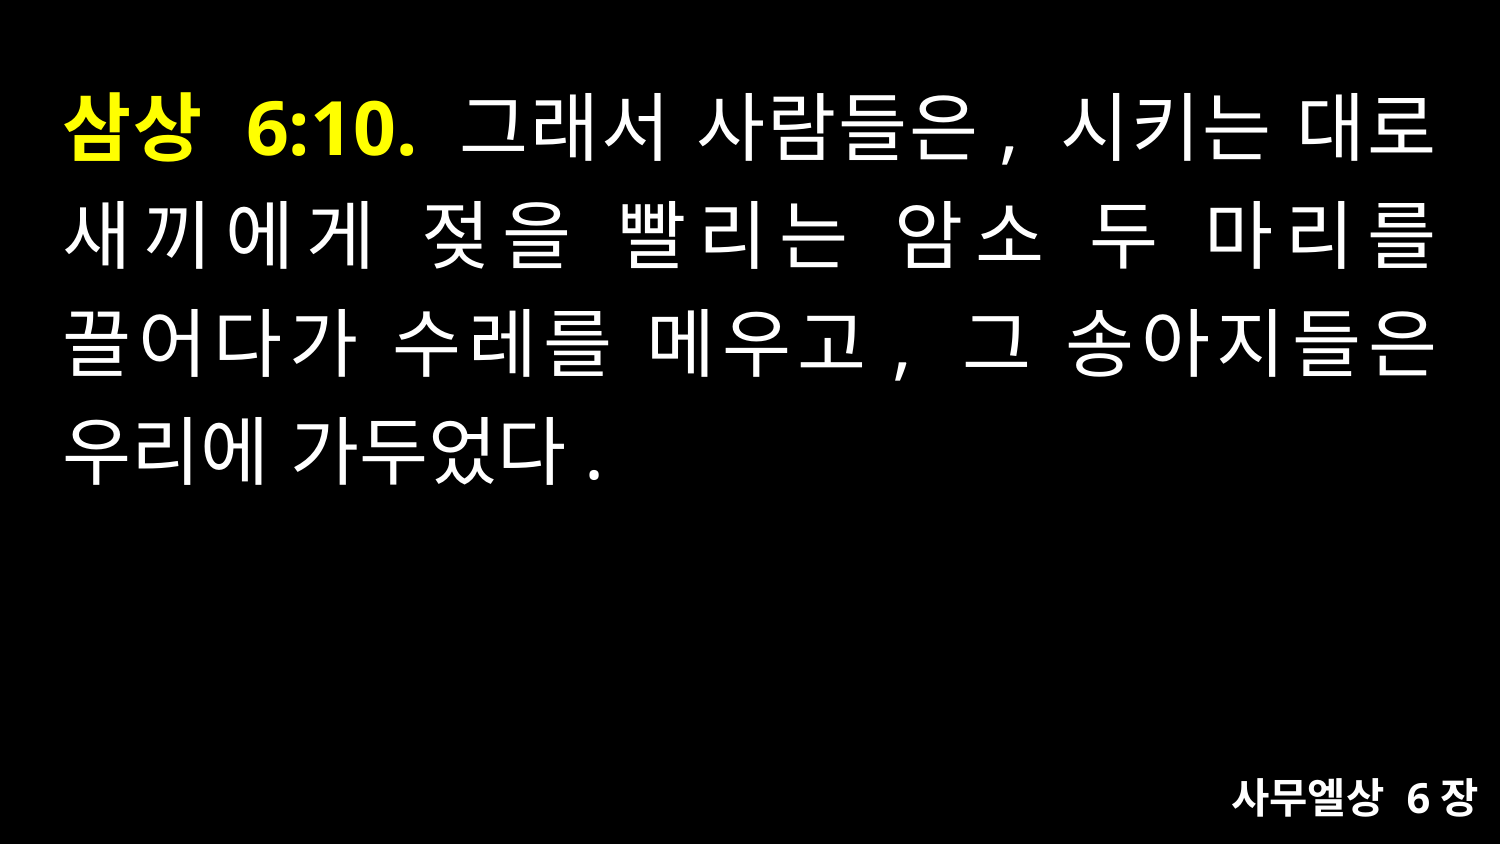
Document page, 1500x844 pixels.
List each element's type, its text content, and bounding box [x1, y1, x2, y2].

subtitle 사무엘상 6장 [916, 770, 1500, 844]
title 삼상 6:10. 그래서 사람들은, 시키는 대로 새끼에게 젖을 빨리는 암소 두 마리를 끌어다가 수레를 메우고, 그 송아지들은 우리에 가두었다. [0, 0, 1500, 844]
